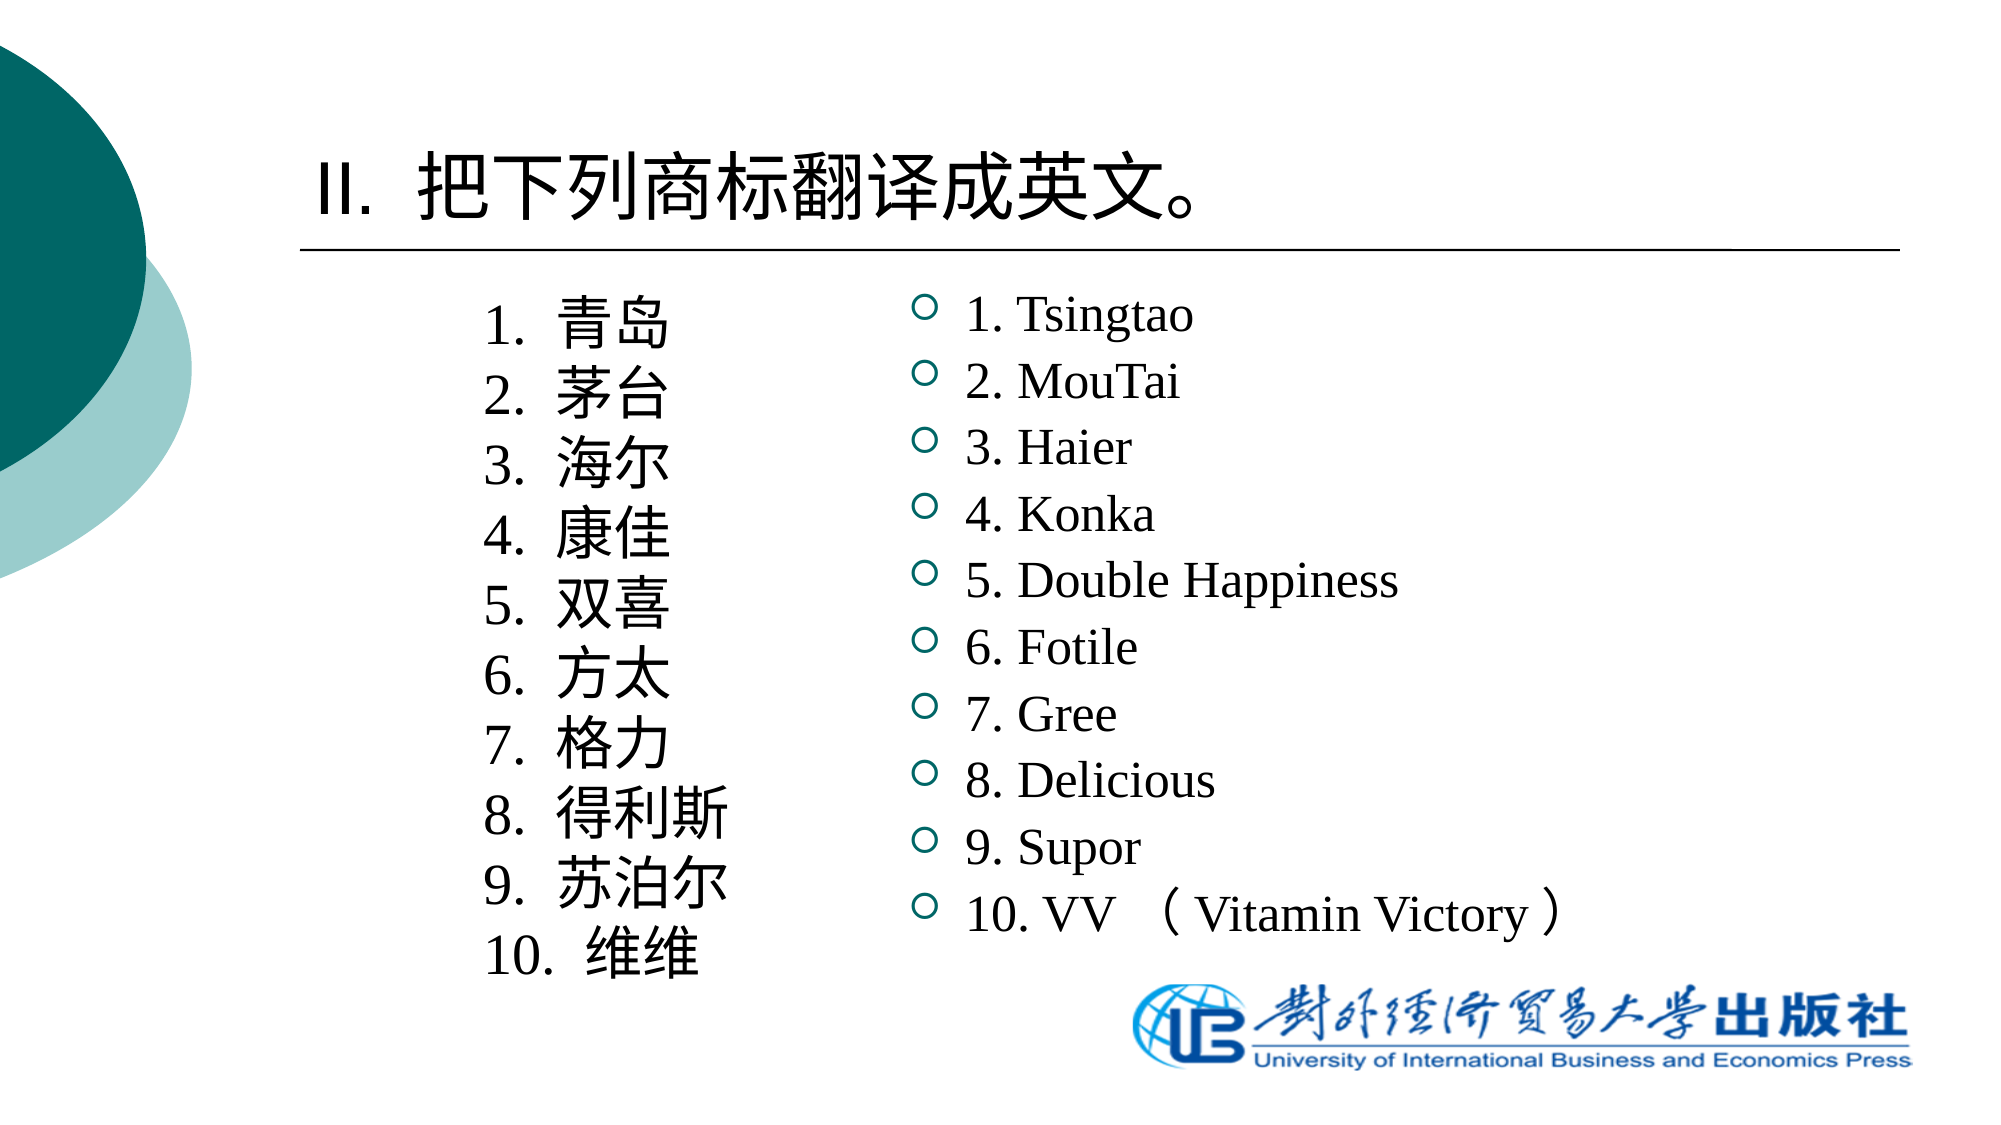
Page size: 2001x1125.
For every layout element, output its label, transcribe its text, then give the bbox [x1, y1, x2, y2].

picture [1054, 922, 2000, 1125]
text_box 1. 青岛 2. 茅台 3. 海尔 4. 康佳 5. 双喜 6. 方太 7. 格力 8. 得利斯 9. 苏泊尔 10. 维维 [468, 278, 965, 994]
title II. 把下列商标翻译成英文。 [299, 49, 1900, 238]
list 1. Tsingtao 2. MouTai 3. Haier 4. Konka 5. Double Happiness 6. Fotile 7. Gree 8. Delicious 9. Supor 10. VV（Vitamin Victory） [965, 278, 1674, 985]
